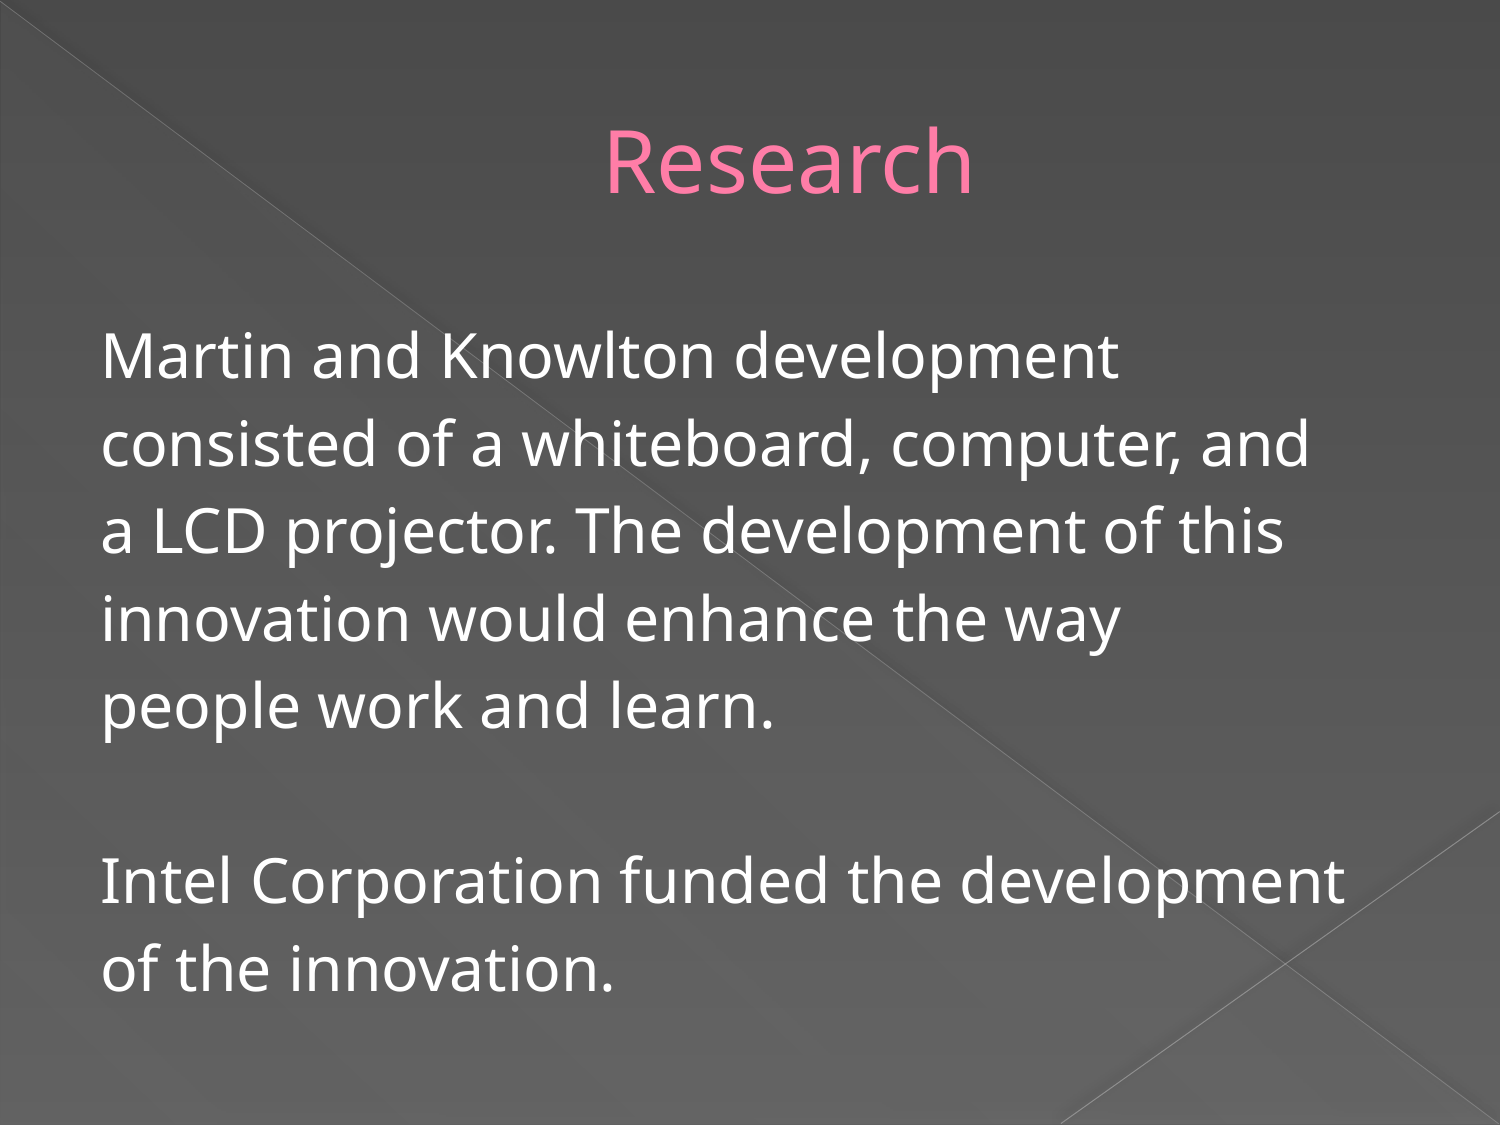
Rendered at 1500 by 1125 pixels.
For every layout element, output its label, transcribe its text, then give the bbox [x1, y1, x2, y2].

list Martin and Knowlton development consisted of a whiteboard, computer, and a LCD projector. The development of this innovation would enhance the way people work and learn. Intel Corporation funded the development of the innovation. [75, 308, 1425, 1059]
title Research [75, 43, 1425, 274]
